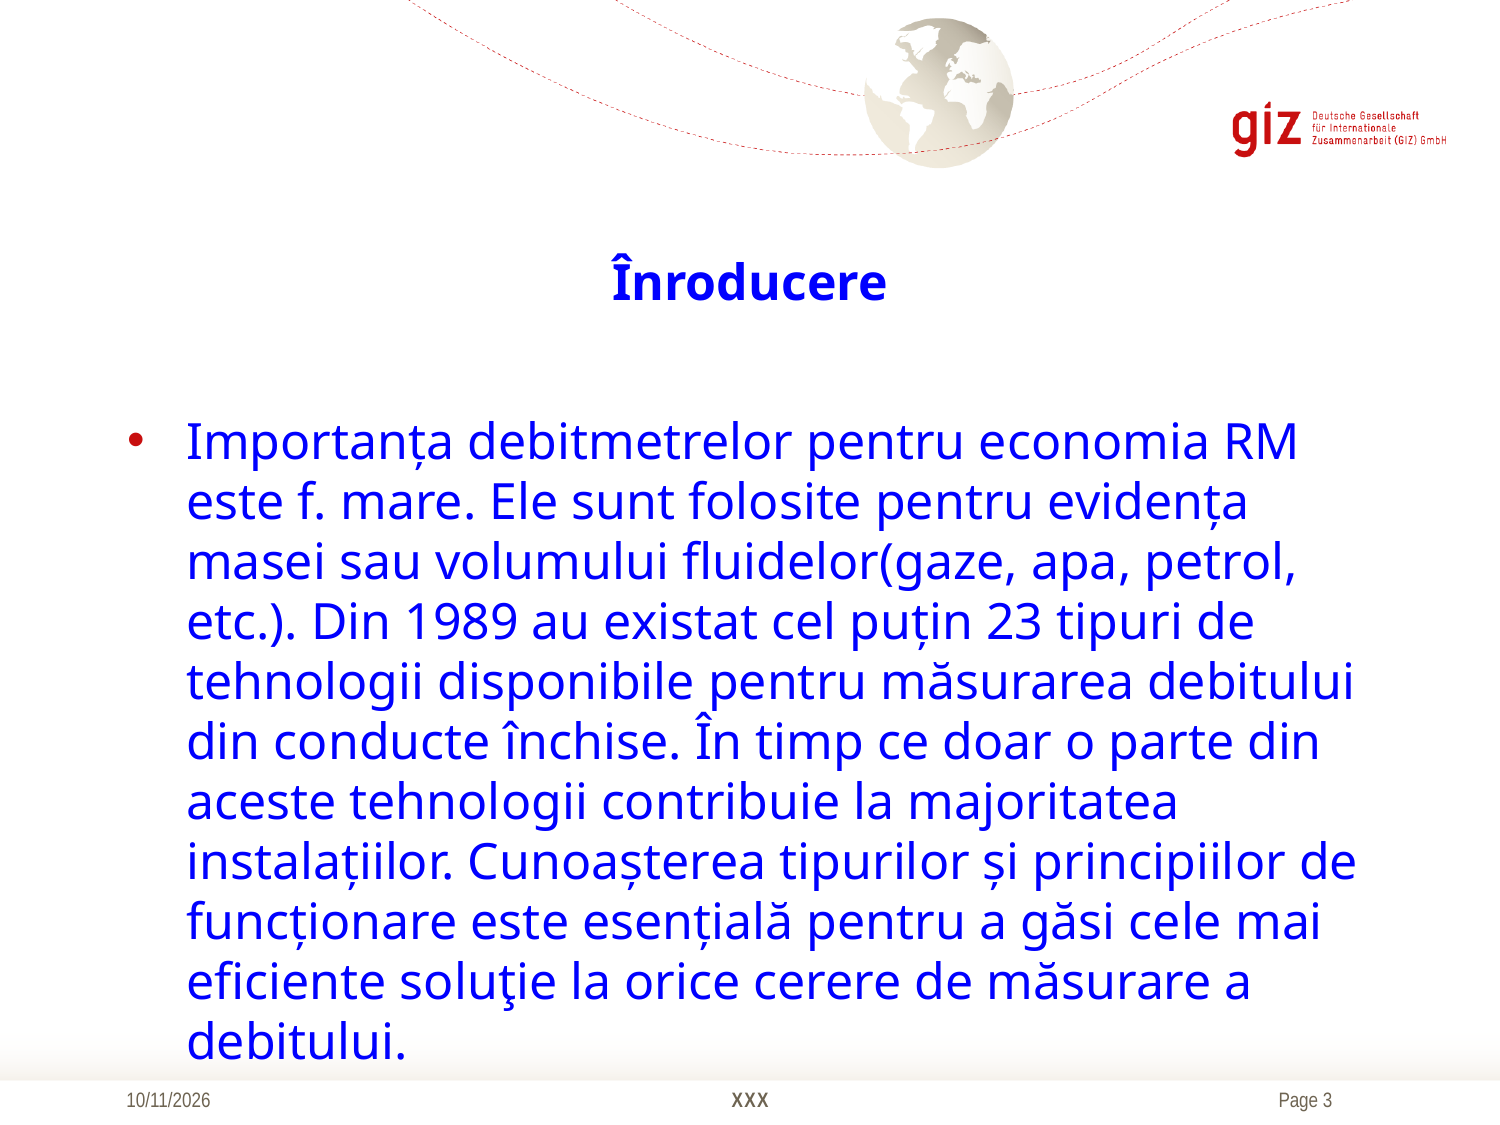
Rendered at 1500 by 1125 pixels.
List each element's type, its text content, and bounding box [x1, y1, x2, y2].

picture [0, 959, 1500, 1081]
title Înroducere [111, 243, 1389, 345]
list Importanța debitmetrelor pentru economia RM este f. mare. Ele sunt folosite pentru evidența masei sau volumului fluidelor(gaze, apa, petrol, etc.). Din 1989 au existat cel puțin 23 tipuri de tehnologii disponibile pentru măsurarea debitului din conducte închise. În timp ce doar o parte din aceste tehnologii contribuie la majoritatea instalațiilor. Cunoașterea tipurilor și principiilor de funcționare este esențială pentru a găsi cele mai eficiente soluţie la orice cerere de măsurare a debitului. [111, 401, 1389, 1028]
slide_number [111, 1079, 325, 1121]
picture [0, 0, 1500, 184]
footer XXX [469, 1079, 1031, 1121]
